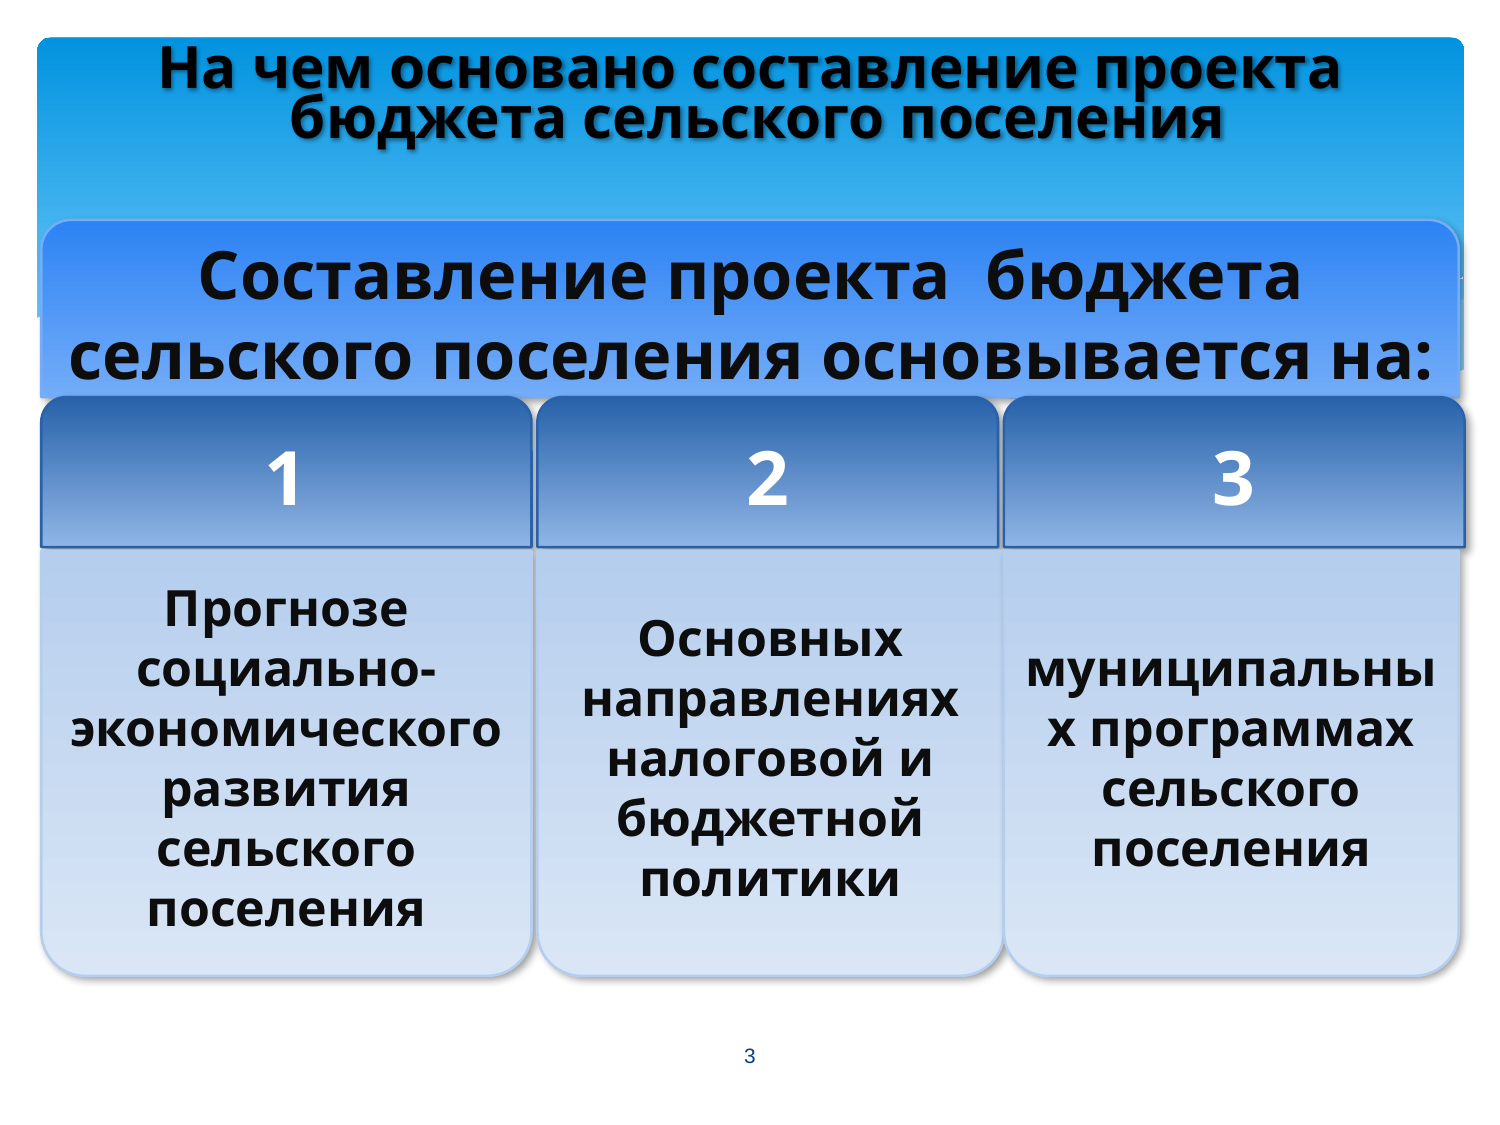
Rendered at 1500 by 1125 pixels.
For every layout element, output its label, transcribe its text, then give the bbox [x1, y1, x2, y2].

slide_number 3 [654, 1025, 846, 1086]
text_box Основных направлениях налоговой и бюджетной политики [536, 549, 1003, 978]
text_box Составление проекта бюджета сельского поселения основывается на: [39, 218, 1461, 399]
text_box муниципальных программах сельского поселения [1002, 549, 1461, 978]
text_box На чем основано составление проекта бюджета сельского поселения [0, 42, 1500, 220]
text_box 1 [39, 395, 533, 549]
text_box Прогнозе социально-экономического развития сельского поселения [39, 549, 533, 978]
text_box 3 [1002, 395, 1466, 549]
text_box 2 [536, 395, 1000, 549]
